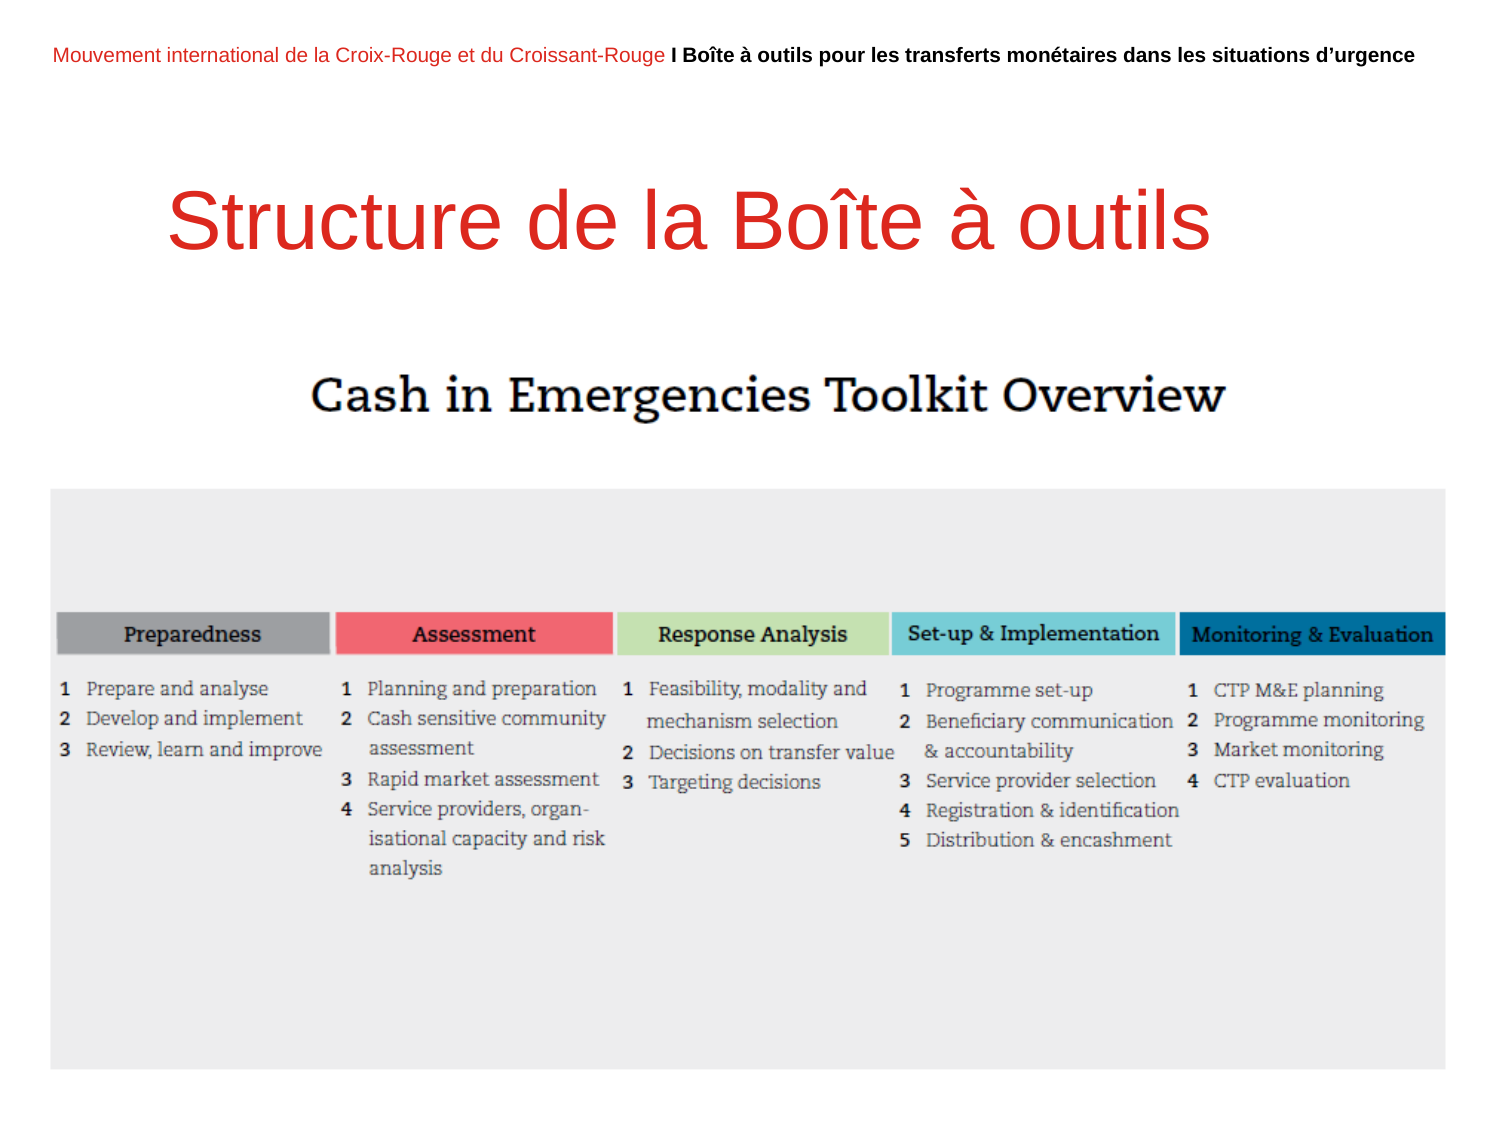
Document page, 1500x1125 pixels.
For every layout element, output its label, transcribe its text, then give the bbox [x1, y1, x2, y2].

picture [29, 366, 1470, 1100]
title Structure de la Boîte à outils [151, 159, 1427, 282]
